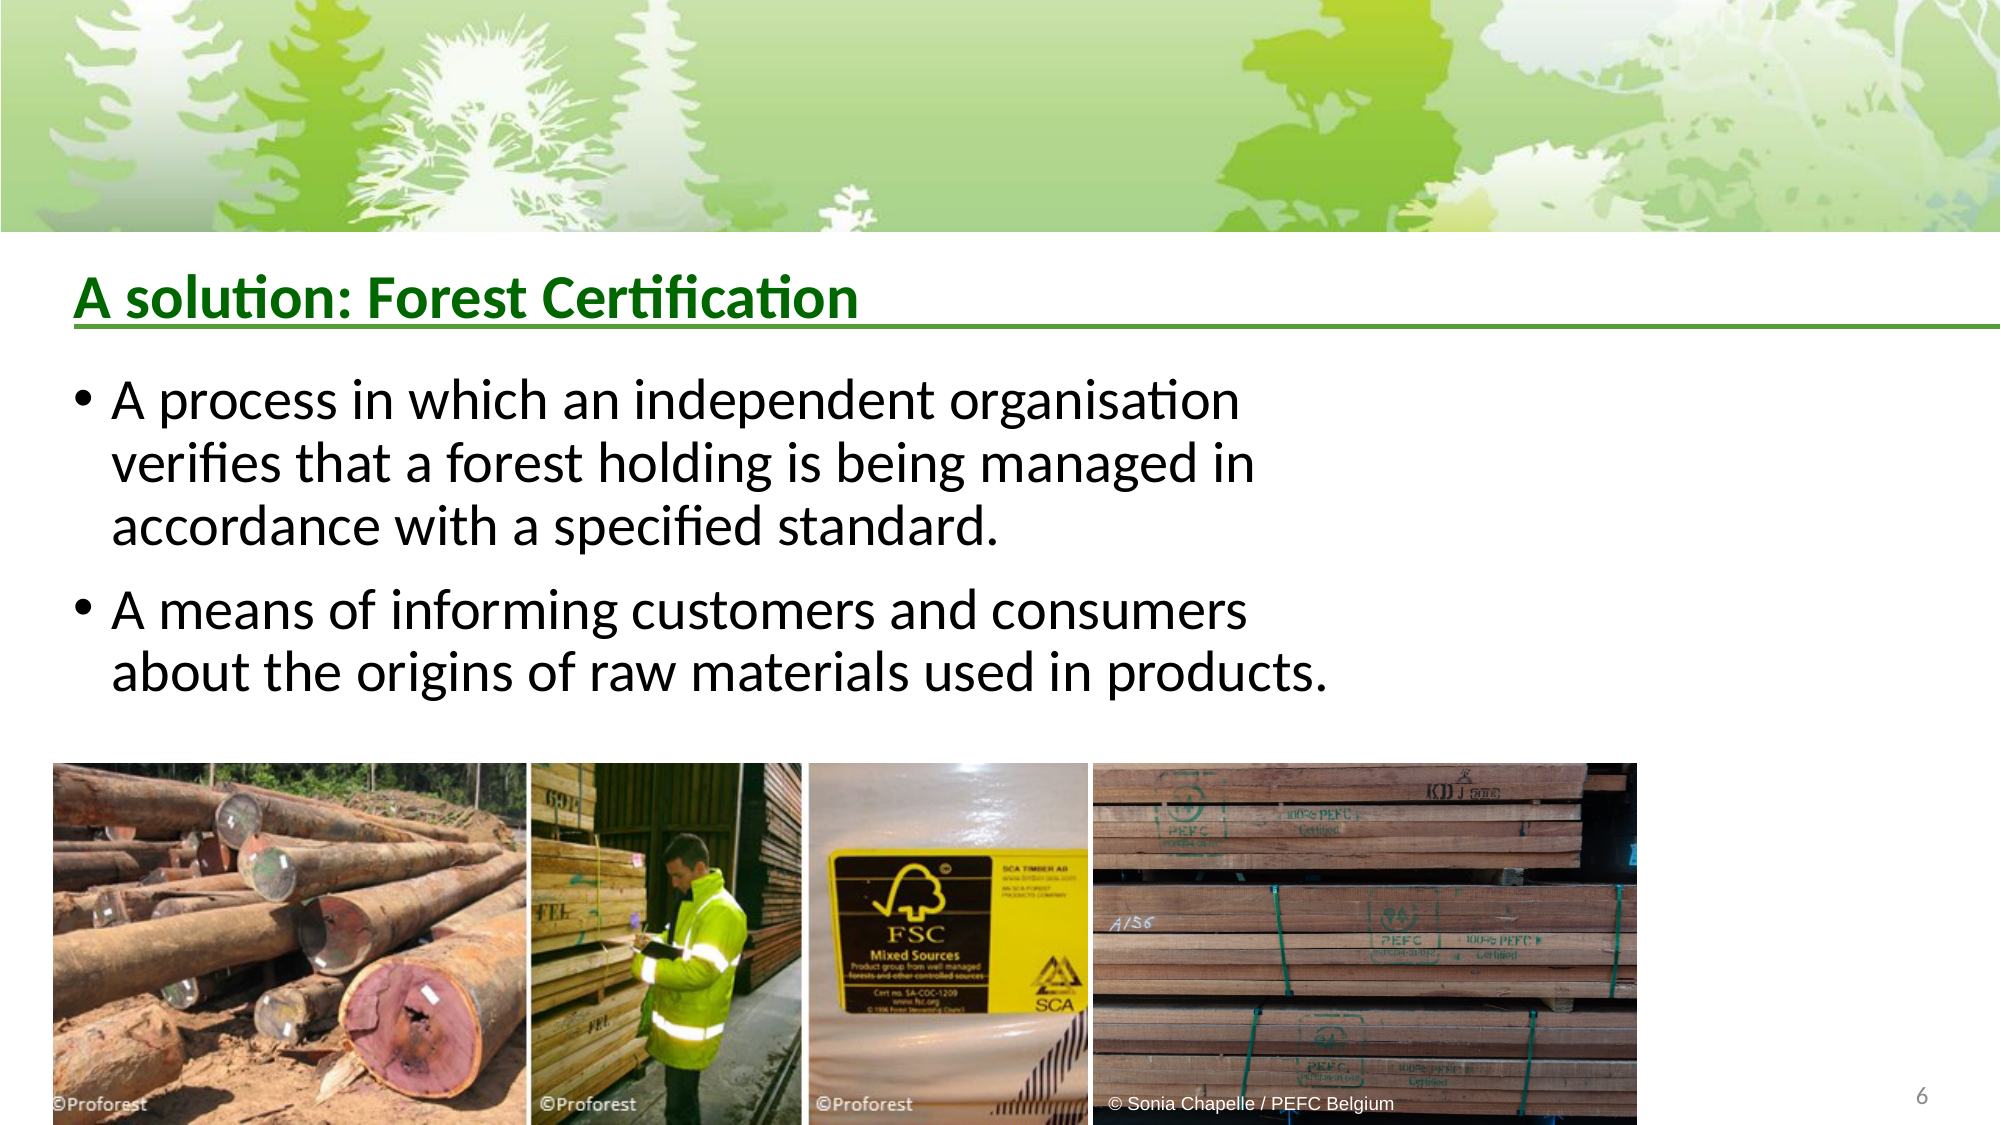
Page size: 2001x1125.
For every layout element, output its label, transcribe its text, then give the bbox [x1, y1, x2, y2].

picture [0, 0, 2000, 232]
title A solution: Forest Certification [58, 204, 1409, 362]
slide_number 6 [1637, 1065, 1944, 1125]
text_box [53, 763, 1637, 1125]
list A process in which an independent organisation verifies that a forest holding is being managed in accordance with a specified standard. A means of informing customers and consumers about the origins of raw materials used in products. [58, 362, 1409, 763]
